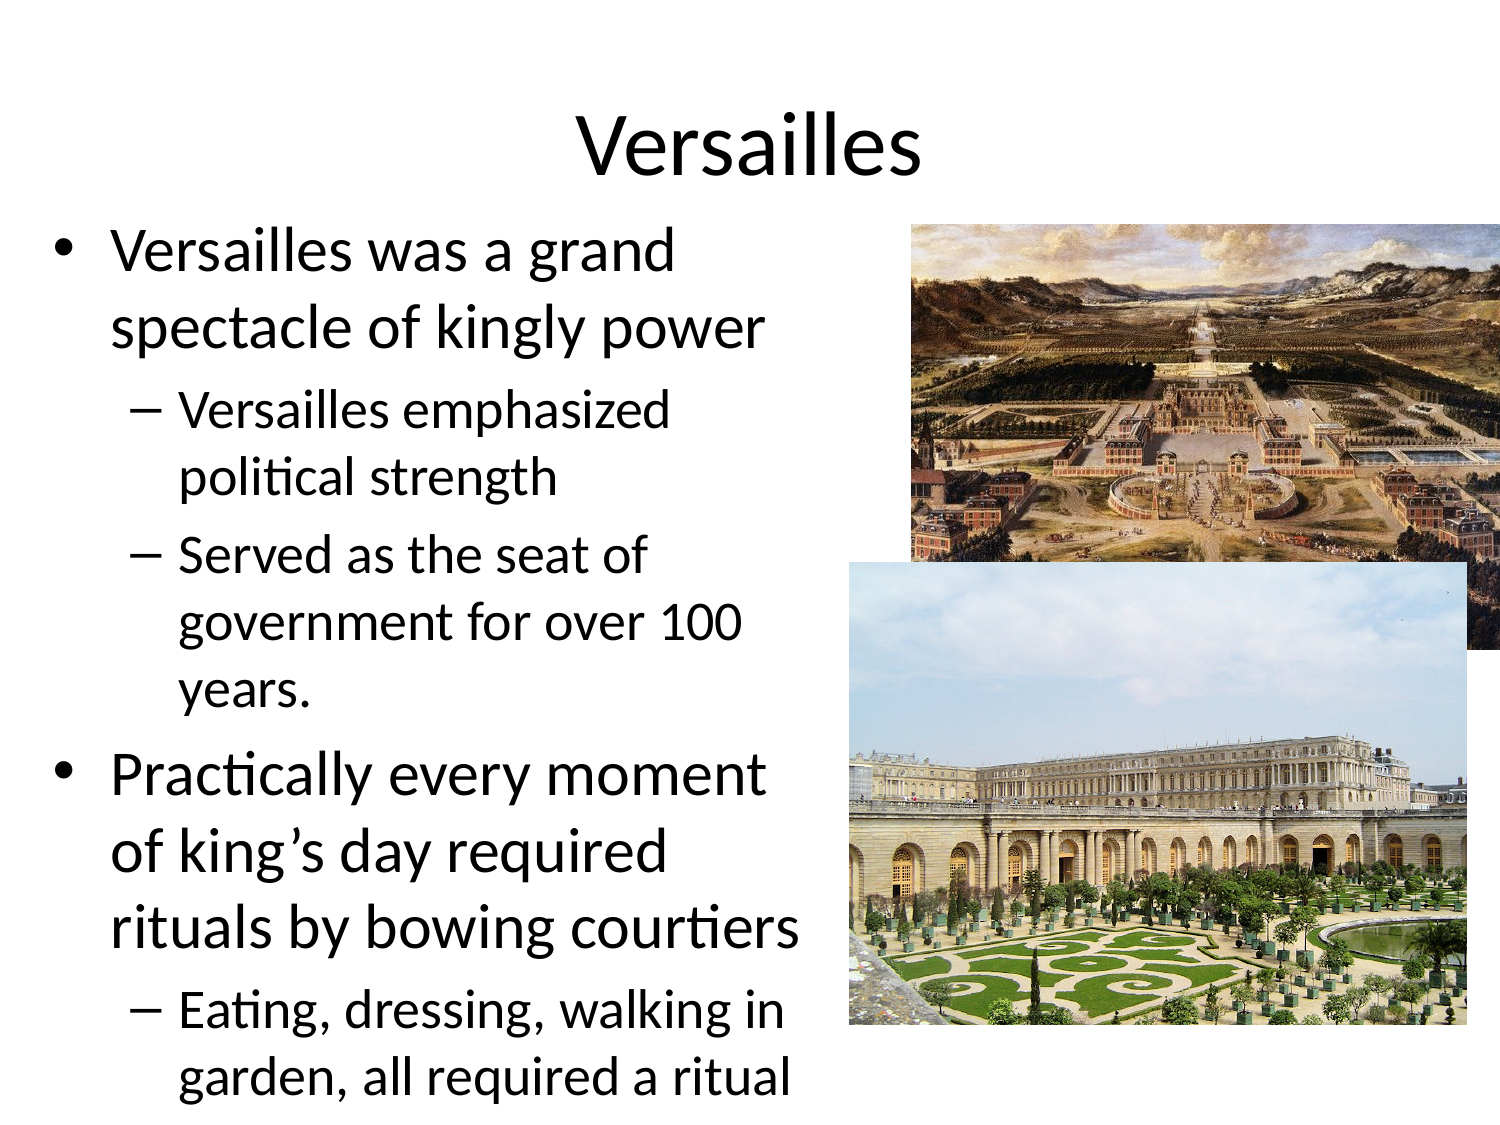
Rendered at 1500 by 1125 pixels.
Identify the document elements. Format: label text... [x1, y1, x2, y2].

title Versailles [75, 45, 1425, 233]
list Versailles was a grand spectacle of kingly power Versailles emphasized political strength Served as the seat of government for over 100 years. Practically every moment of king’s day required rituals by bowing courtiers Eating, dressing, walking in garden, all required a ritual [37, 200, 838, 1125]
picture [849, 224, 1500, 1025]
